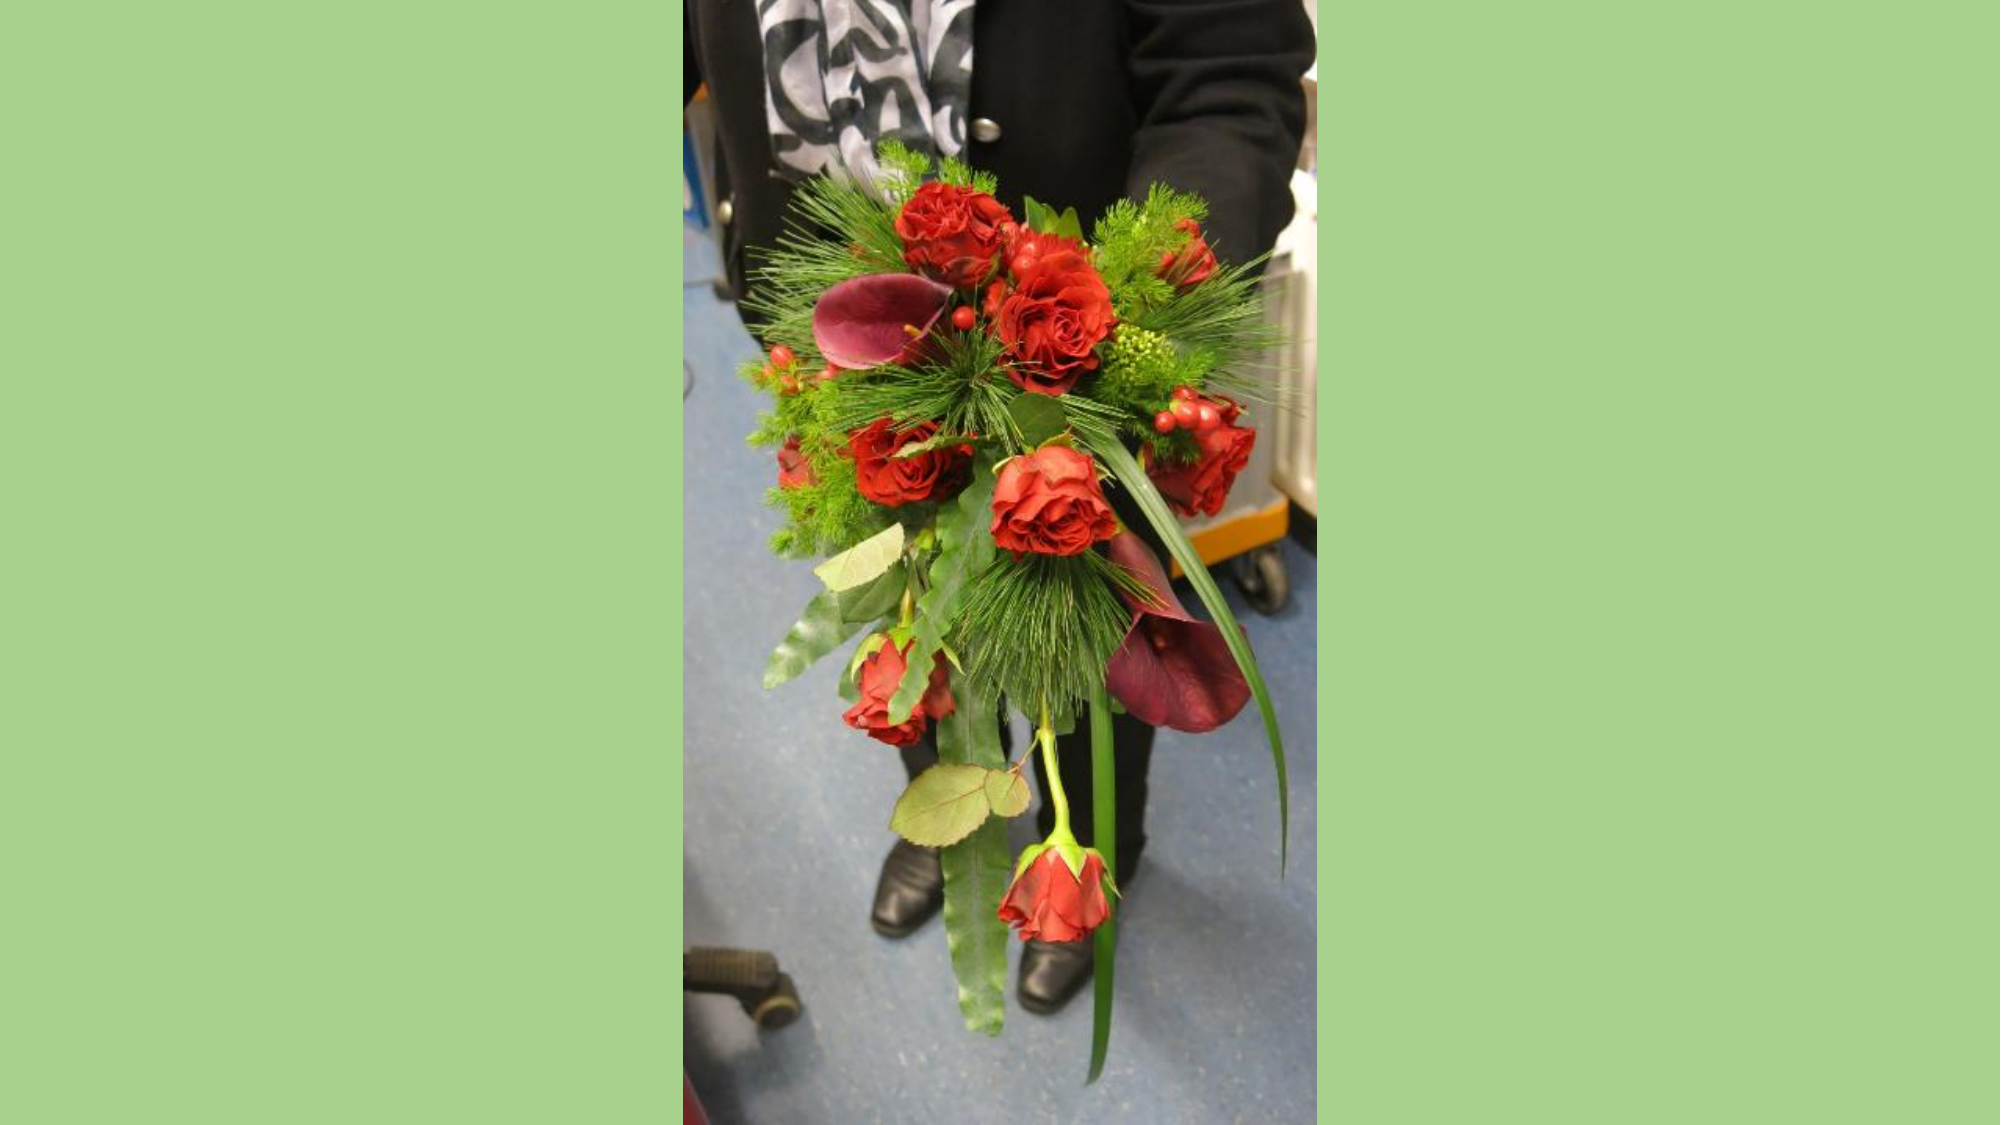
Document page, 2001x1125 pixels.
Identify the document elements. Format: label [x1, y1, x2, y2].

picture [683, 0, 1317, 1125]
